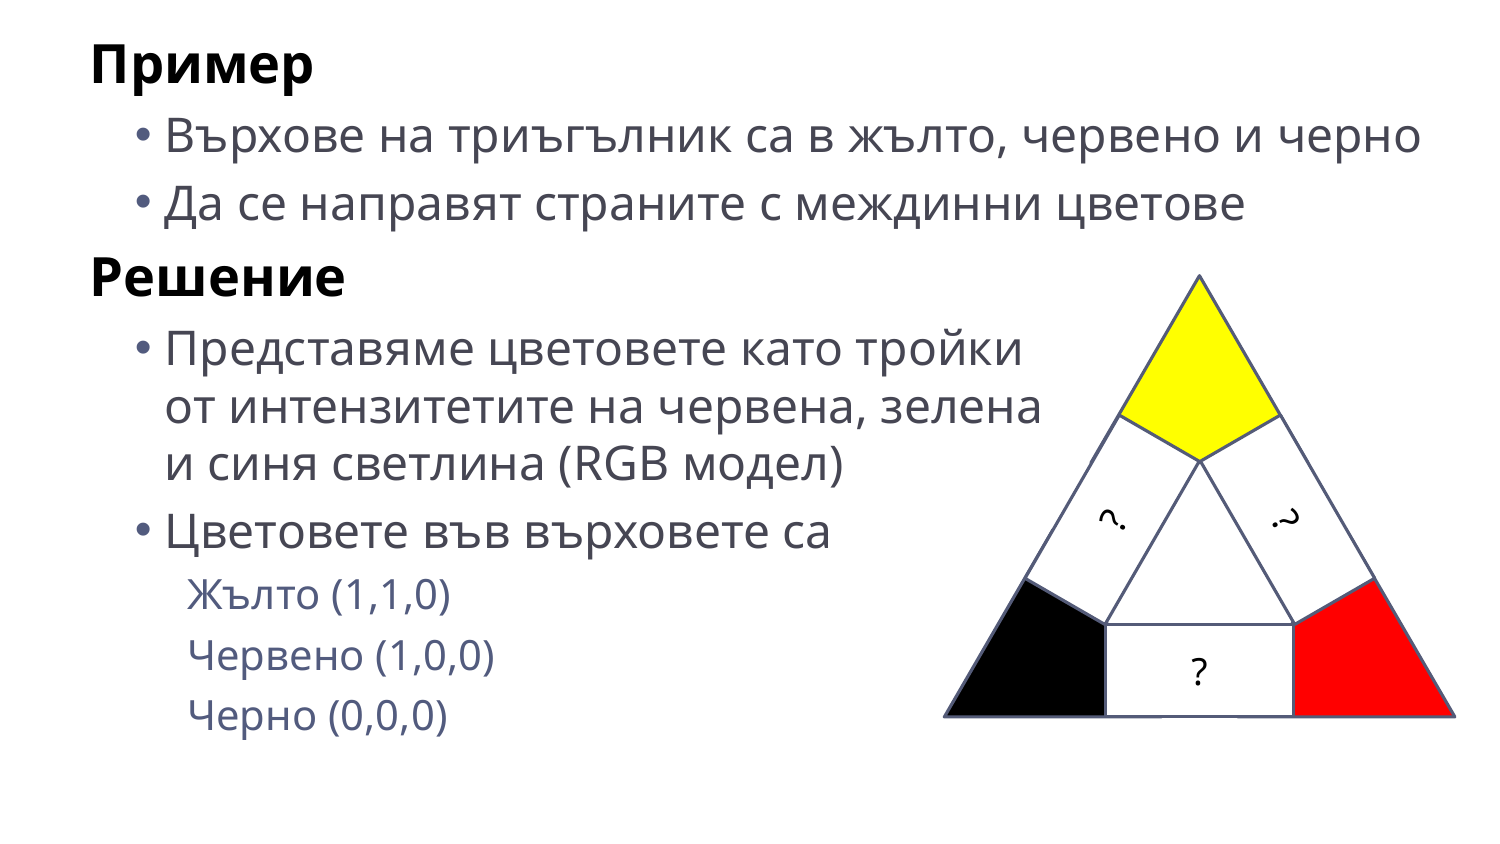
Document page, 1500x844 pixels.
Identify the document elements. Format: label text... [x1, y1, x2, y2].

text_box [944, 275, 1456, 718]
list Пример Върхове на триъгълник са в жълто, червено и черно Да се направят страните с междинни цветове Решение Представяме цветовете като тройки от интензитетите на червена, зелена и синя светлина (RGB модел) Цветовете във върховете са Жълто (1,1,0) Червено (1,0,0) Черно (0,0,0) [75, 21, 1475, 835]
